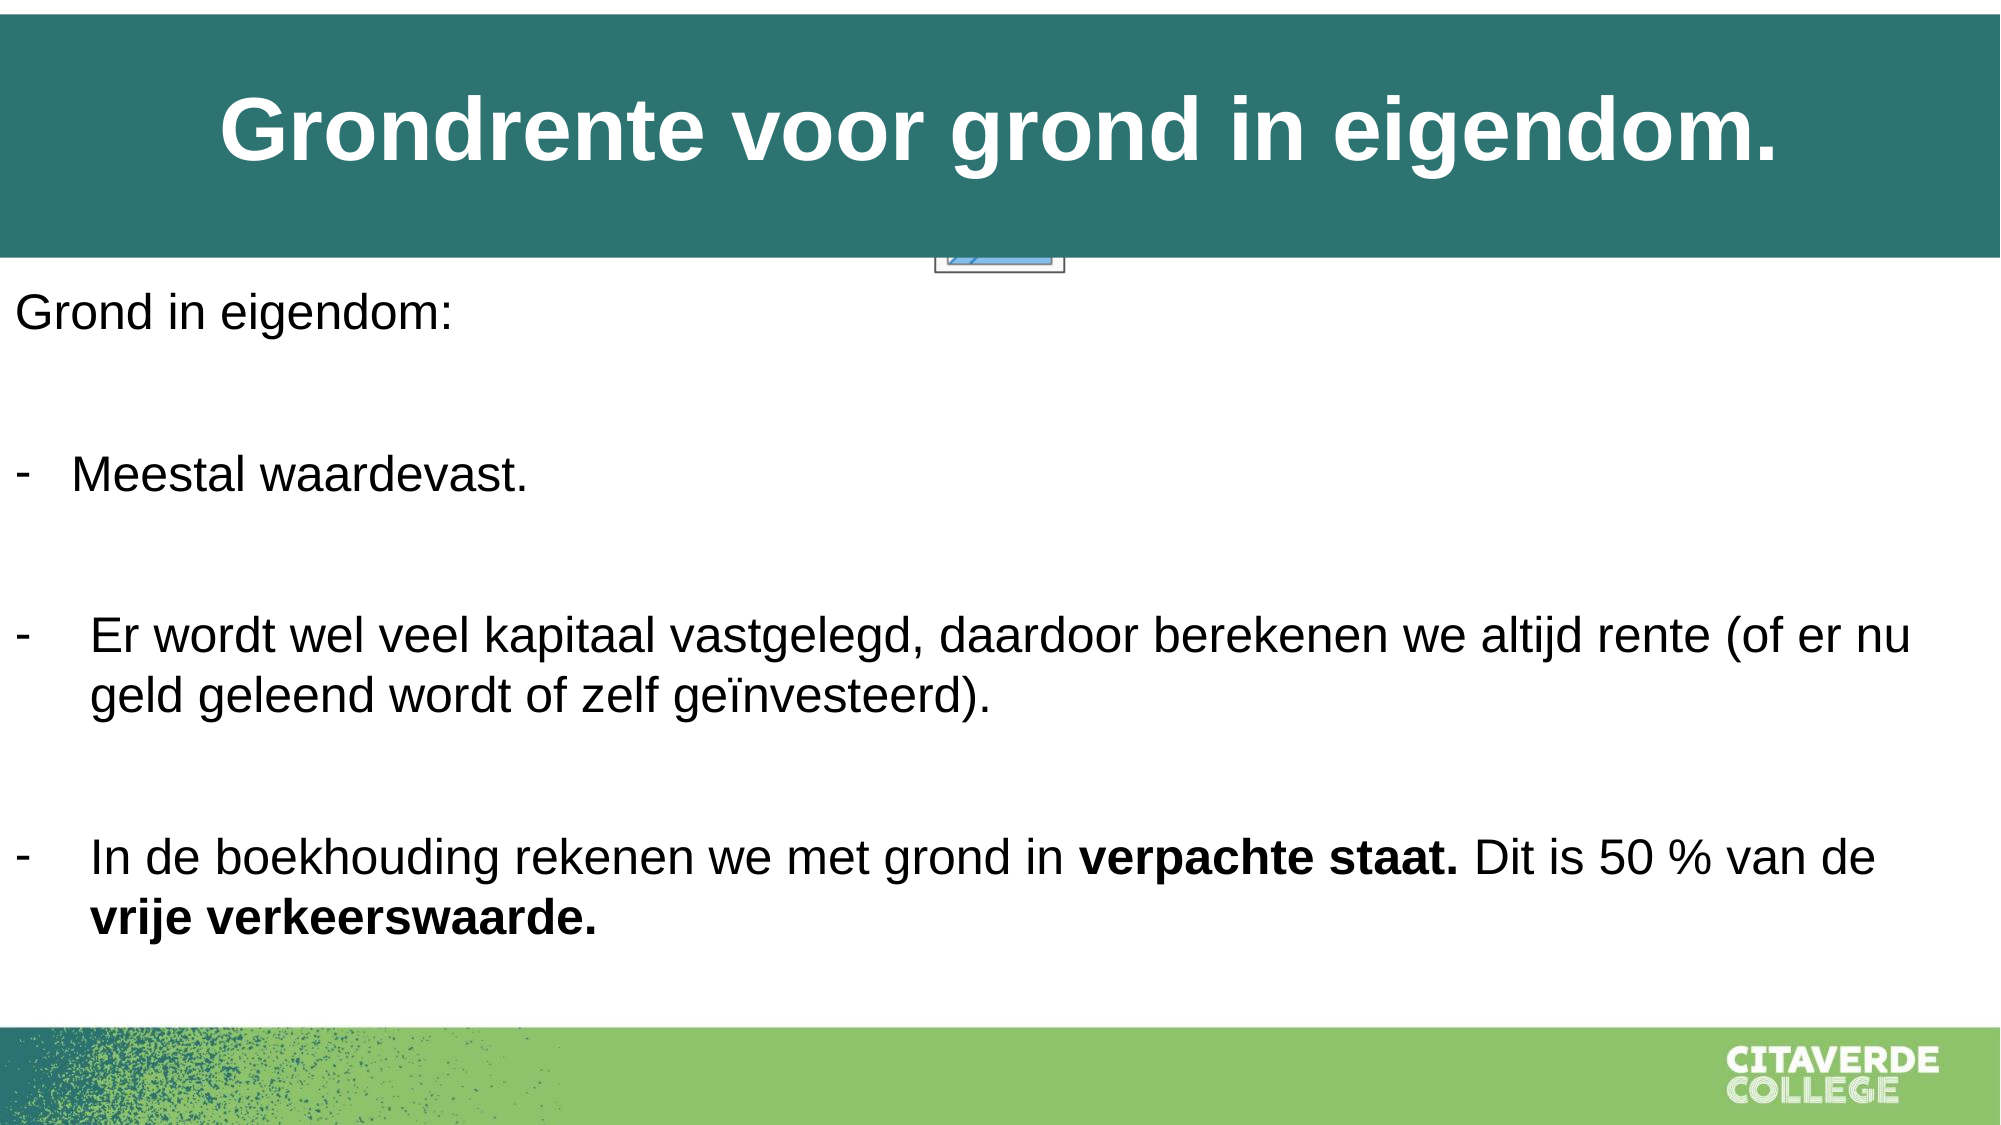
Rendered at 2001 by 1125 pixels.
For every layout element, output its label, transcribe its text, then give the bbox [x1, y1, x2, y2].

list Grond in eigendom: Meestal waardevast. Er wordt wel veel kapitaal vastgelegd, daardoor berekenen we altijd rente (of er nu geld geleend wordt of zelf geïnvesteerd). In de boekhouding rekenen we met grond in verpachte staat. Dit is 50 % van de vrije verkeerswaarde. [0, 444, 2000, 965]
picture [0, 0, 2001, 1125]
